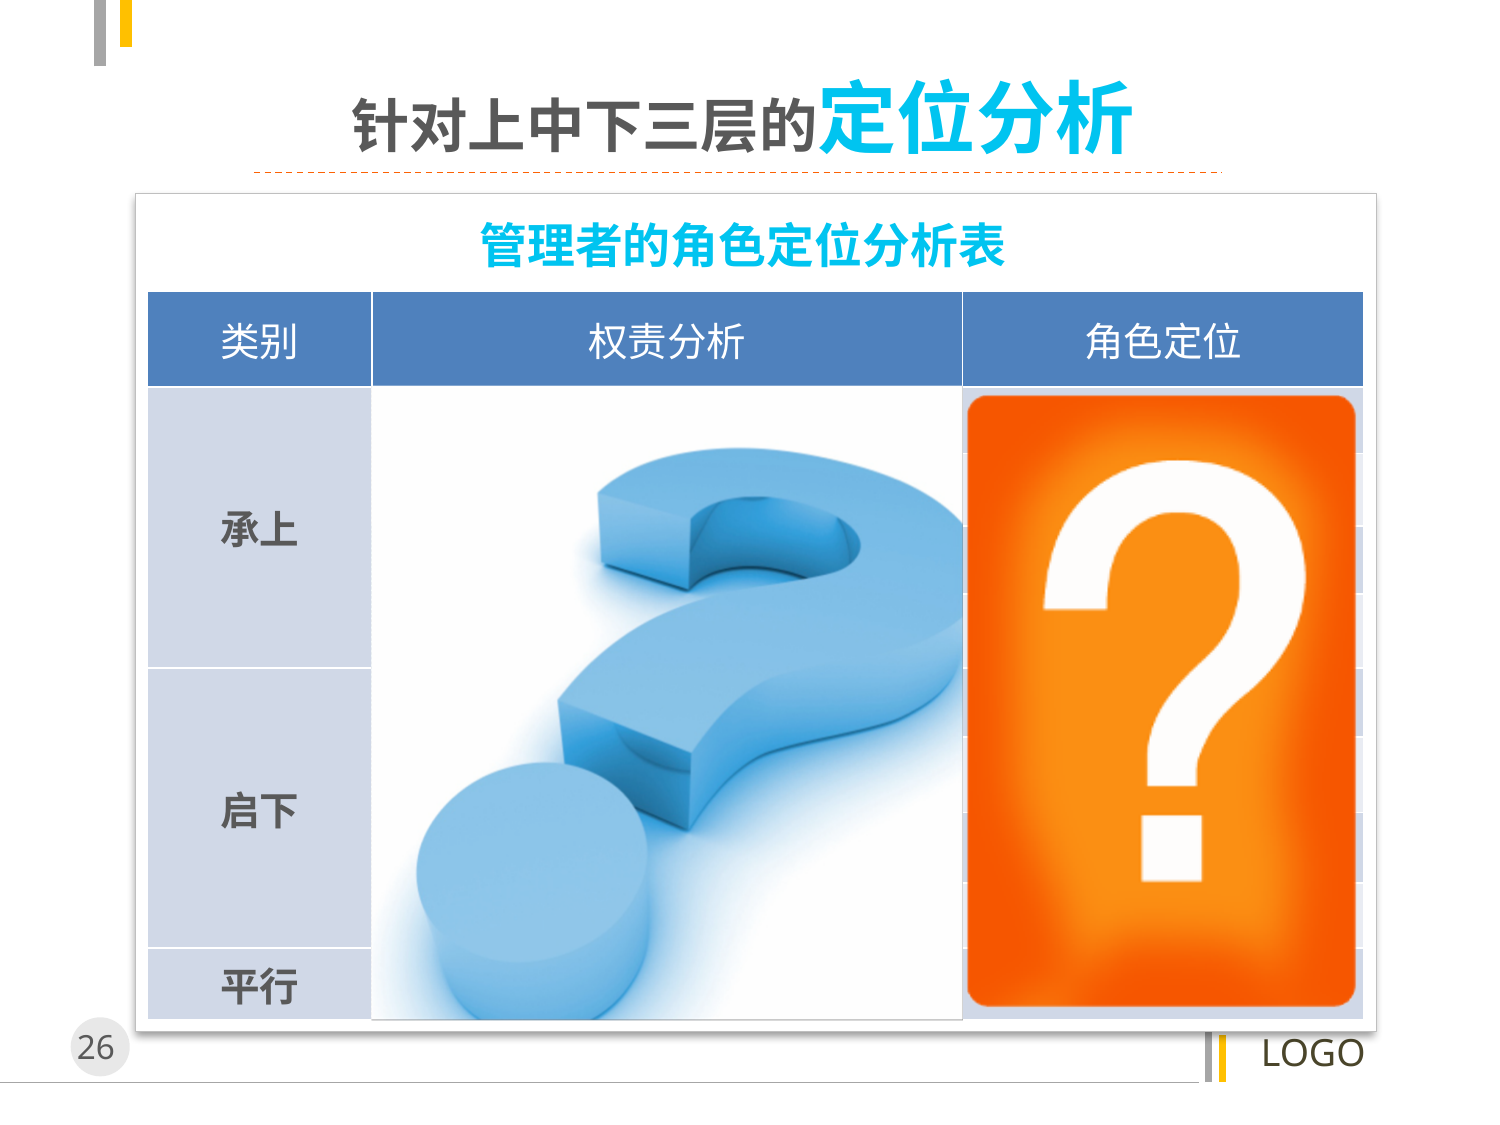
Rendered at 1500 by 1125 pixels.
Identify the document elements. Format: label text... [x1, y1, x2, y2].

picture [371, 385, 1363, 1021]
table_cell 承上 [148, 388, 367, 667]
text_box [253, 77, 1223, 173]
text_box [135, 193, 1376, 1032]
table_header 角色定位 [963, 292, 1363, 386]
table_cell 启下 [148, 669, 366, 947]
text_box 管理者的角色定位分析表 [429, 208, 1058, 281]
table_header 权责分析 [373, 292, 962, 384]
table_cell 平行 [148, 949, 366, 1019]
table_header 类别 [148, 292, 371, 386]
